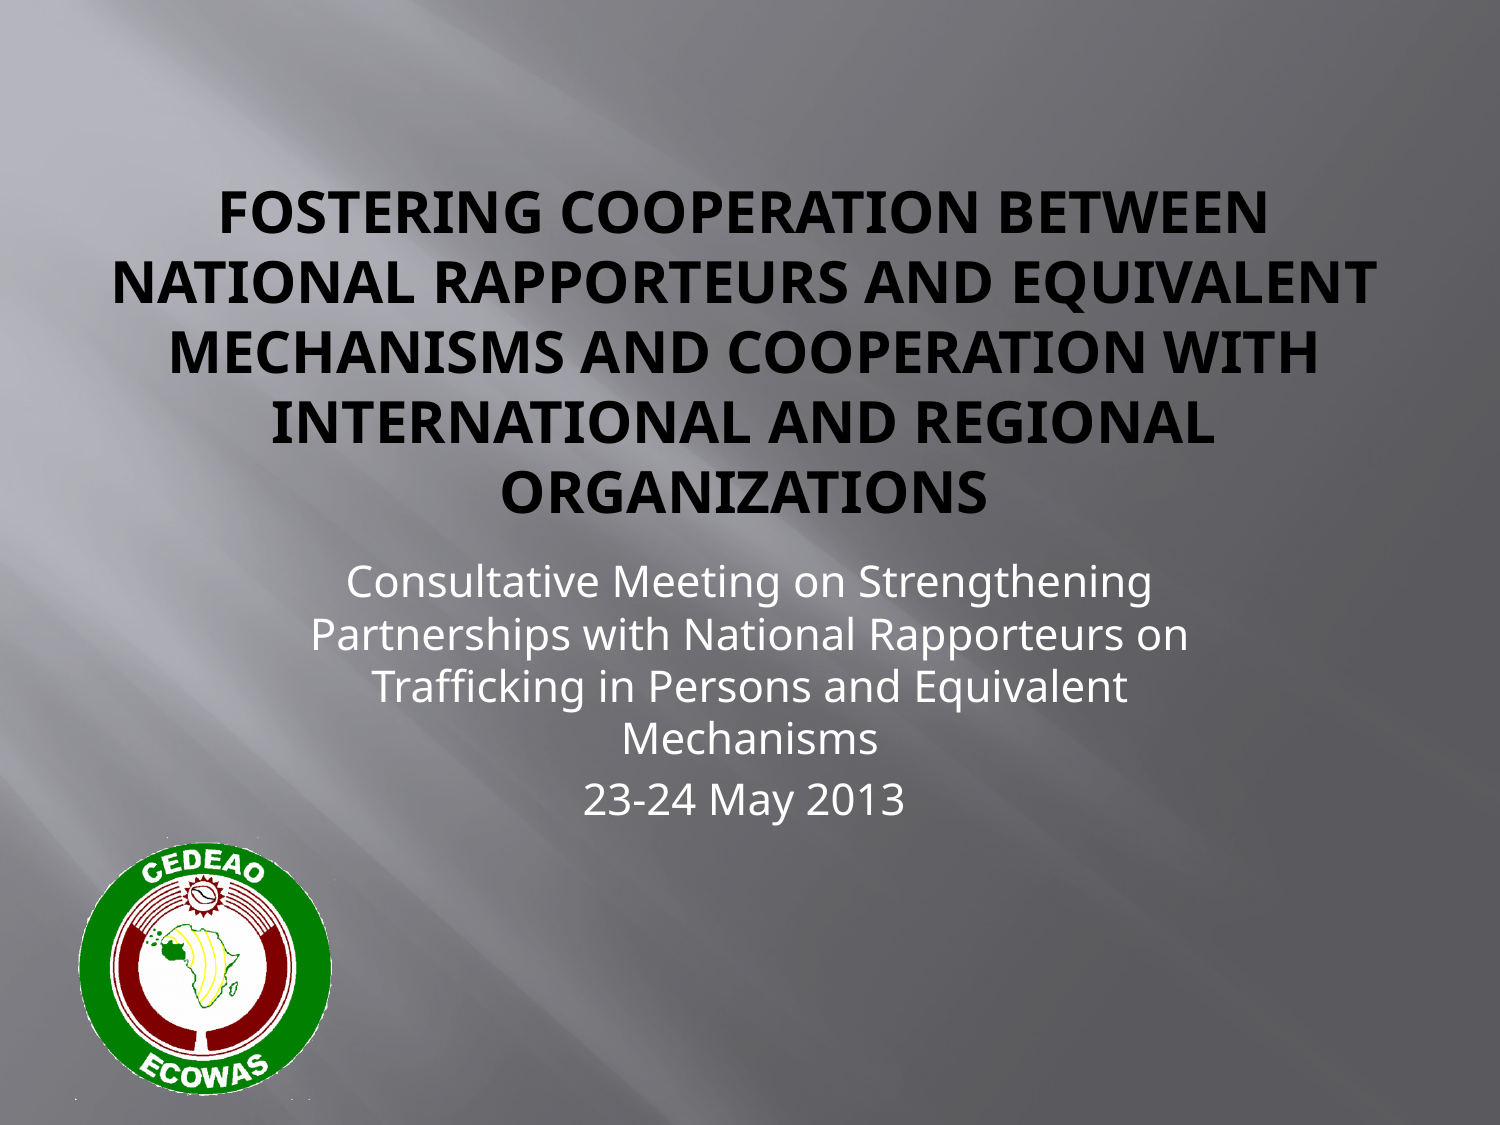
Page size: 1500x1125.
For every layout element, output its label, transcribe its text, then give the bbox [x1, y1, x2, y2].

picture [74, 837, 335, 1101]
title Fostering Cooperation between National Rapporteurs and Equivalent Mechanisms and Cooperation with International and Regional Organizations [69, 224, 1420, 525]
subtitle Consultative Meeting on Strengthening Partnerships with National Rapporteurs on Trafficking in Persons and Equivalent Mechanisms 23-24 May 2013 [225, 546, 1275, 834]
